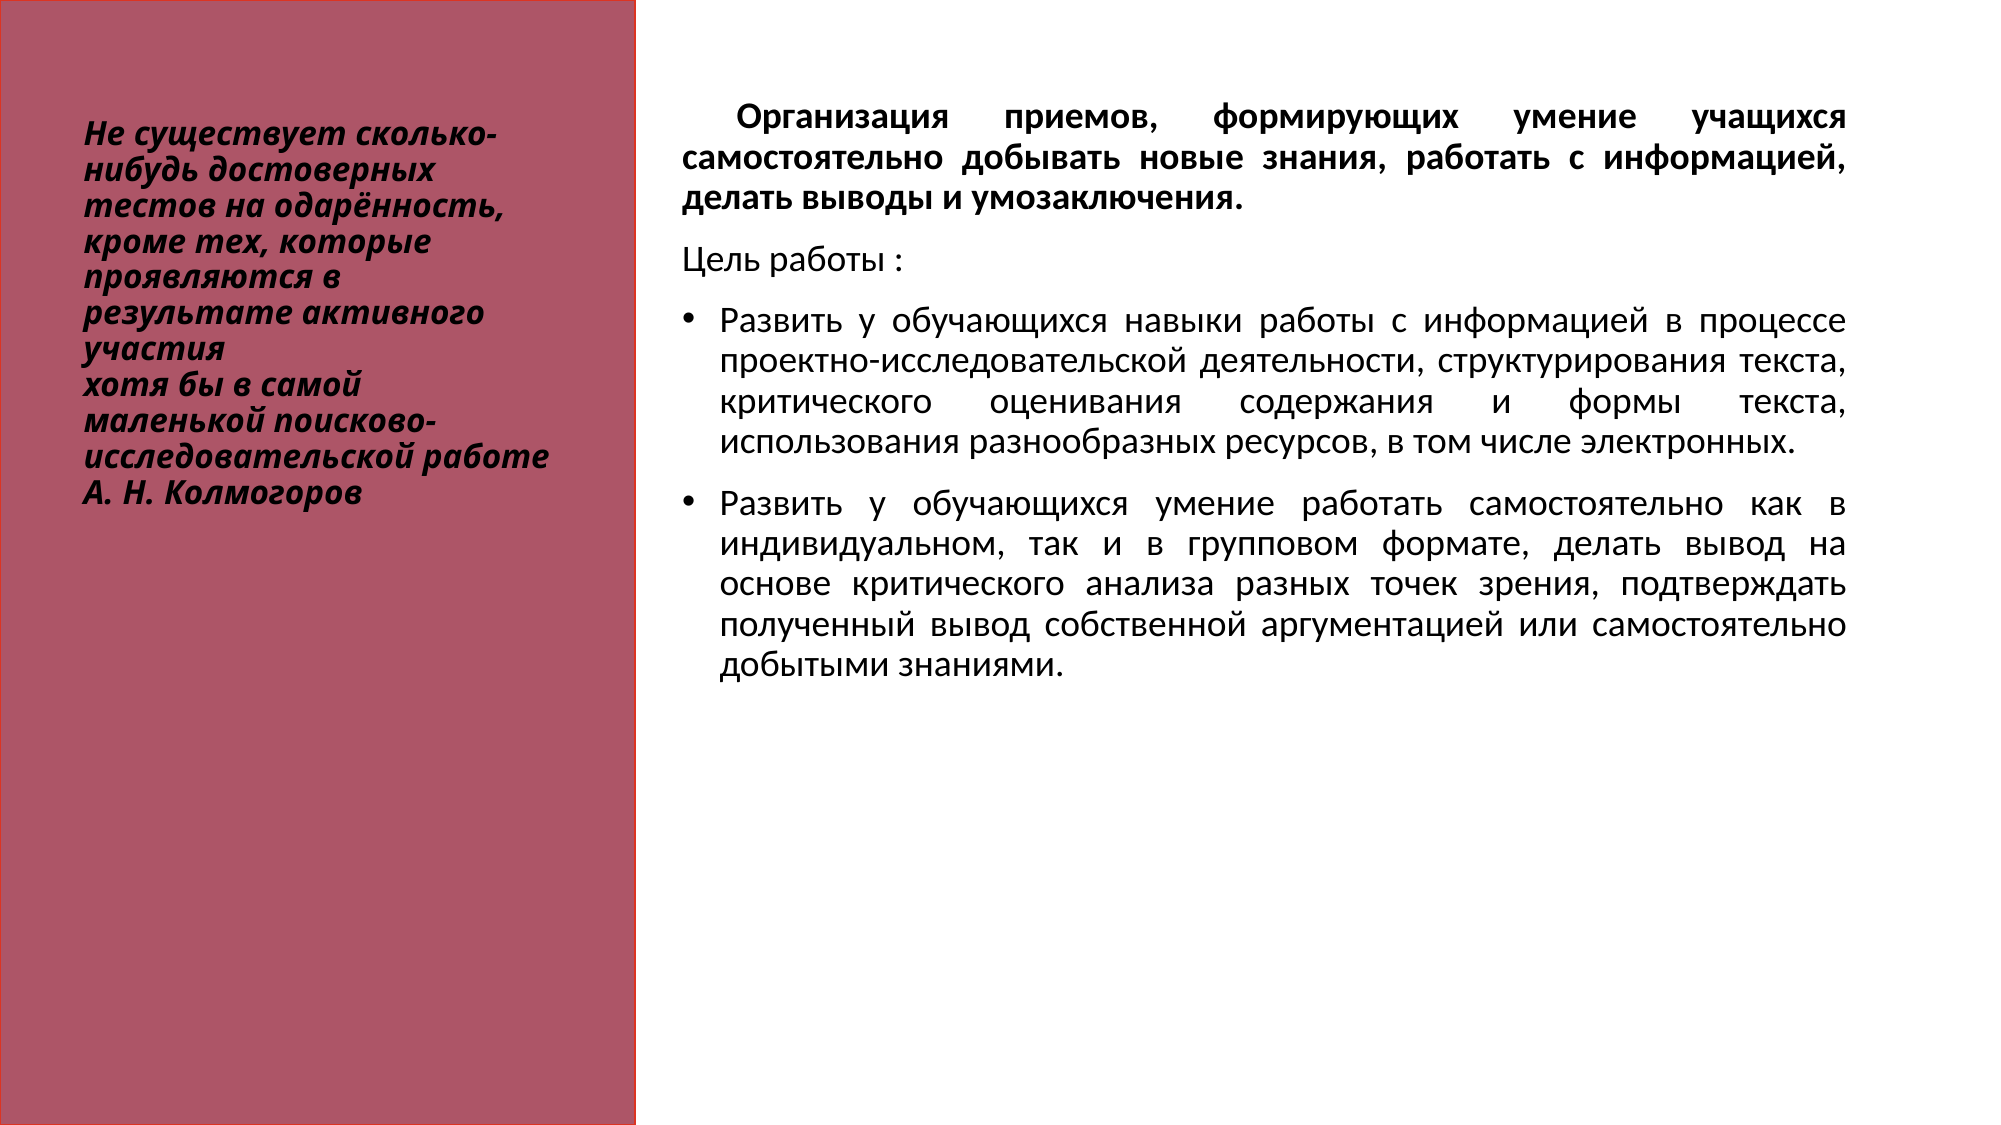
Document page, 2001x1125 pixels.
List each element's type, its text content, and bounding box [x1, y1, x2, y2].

text_box Не существует сколько-нибудь достоверных тестов на одарённость, кроме тех, которые проявляются в результате активного участия хотя бы в самой маленькой поисково-исследовательской работе А. Н. Колмогоров [68, 38, 566, 1044]
text_box Организация приемов, формирующих умение учащихся самостоятельно добывать новые знания, работать с информацией, делать выводы и умозаключения. Цель работы : Развить у обучающихся навыки работы с информацией в процессе проектно-исследовательской деятельности, структурирования текста, критического оценивания содержания и формы текста, использования разнообразных ресурсов, в том числе электронных. Развить у обучающихся умение работать самостоятельно как в индивидуальном, так и в групповом формате, делать вывод на основе критического анализа разных точек зрения, подтверждать полученный вывод собственной аргументацией или самостоятельно добытыми знаниями. [667, 89, 1863, 1044]
text_box [0, 0, 636, 1125]
